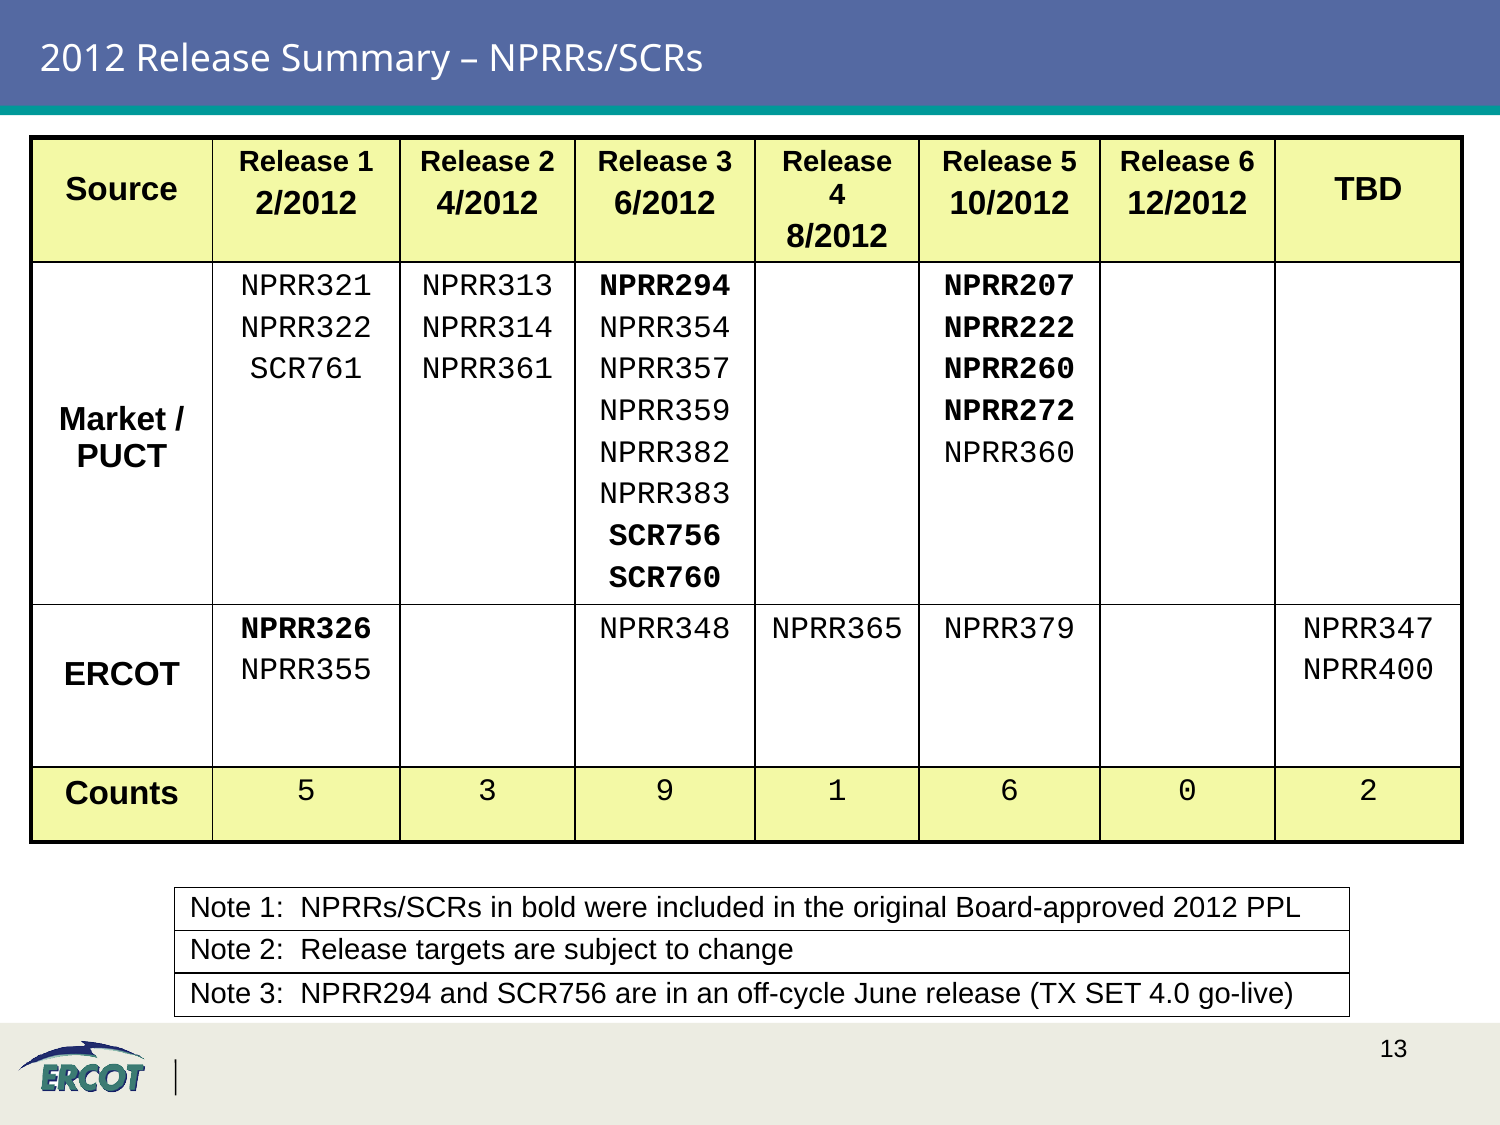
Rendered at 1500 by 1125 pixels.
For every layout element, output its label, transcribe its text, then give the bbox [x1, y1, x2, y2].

table_cell 3 [401, 768, 574, 840]
table_cell [401, 605, 574, 766]
text_box Note 1: NPRRs/SCRs in bold were included in the original Board-approved 2012 PPL [174, 887, 1350, 930]
table_header Release 6 12/2012 [1101, 140, 1274, 261]
table_header Release 2 4/2012 [401, 140, 574, 261]
table_cell NPRR294 NPRR354 NPRR357 NPRR359 NPRR382 NPRR383 SCR756 SCR760 [576, 263, 754, 604]
table_header Release 3 6/2012 [576, 140, 754, 261]
title 2012 Release Summary – NPRRs/SCRs [24, 0, 1313, 113]
text_box Note 2: Release targets are subject to change [174, 930, 1350, 973]
table_cell NPRR321 NPRR322 SCR761 [213, 263, 399, 604]
table_cell 5 [213, 768, 399, 840]
picture [10, 1031, 151, 1111]
table_cell NPRR313 NPRR314 NPRR361 [401, 263, 574, 604]
table_cell NPRR348 [576, 605, 754, 766]
table_cell NPRR207 NPRR222 NPRR260 NPRR272 NPRR360 [920, 263, 1099, 604]
table_cell [756, 263, 918, 604]
table_cell 9 [576, 768, 754, 840]
text_box Note 3: NPRR294 and SCR756 are in an off-cycle June release (TX SET 4.0 go-live) [174, 973, 1350, 1017]
table_cell ERCOT [33, 605, 212, 766]
table_cell 2 [1276, 768, 1460, 840]
table_cell [1101, 605, 1274, 766]
table_cell 0 [1101, 768, 1274, 840]
table_cell NPRR326 NPRR355 [213, 605, 399, 766]
table_header Release 1 2/2012 [213, 140, 399, 261]
table_cell NPRR347 NPRR400 [1276, 605, 1460, 766]
table_cell [1101, 263, 1274, 604]
table_cell 1 [756, 768, 918, 840]
table_header TBD [1276, 140, 1460, 261]
table_cell NPRR365 [756, 605, 918, 766]
table_cell NPRR379 [920, 605, 1099, 766]
table_cell Counts [33, 768, 212, 840]
table_header Release 4 8/2012 [756, 140, 918, 261]
table_header Release 5 10/2012 [920, 140, 1099, 261]
table_header Source [33, 140, 212, 261]
table_cell [1276, 263, 1460, 604]
table_cell 6 [920, 768, 1099, 840]
table_cell Market / PUCT [33, 263, 212, 604]
